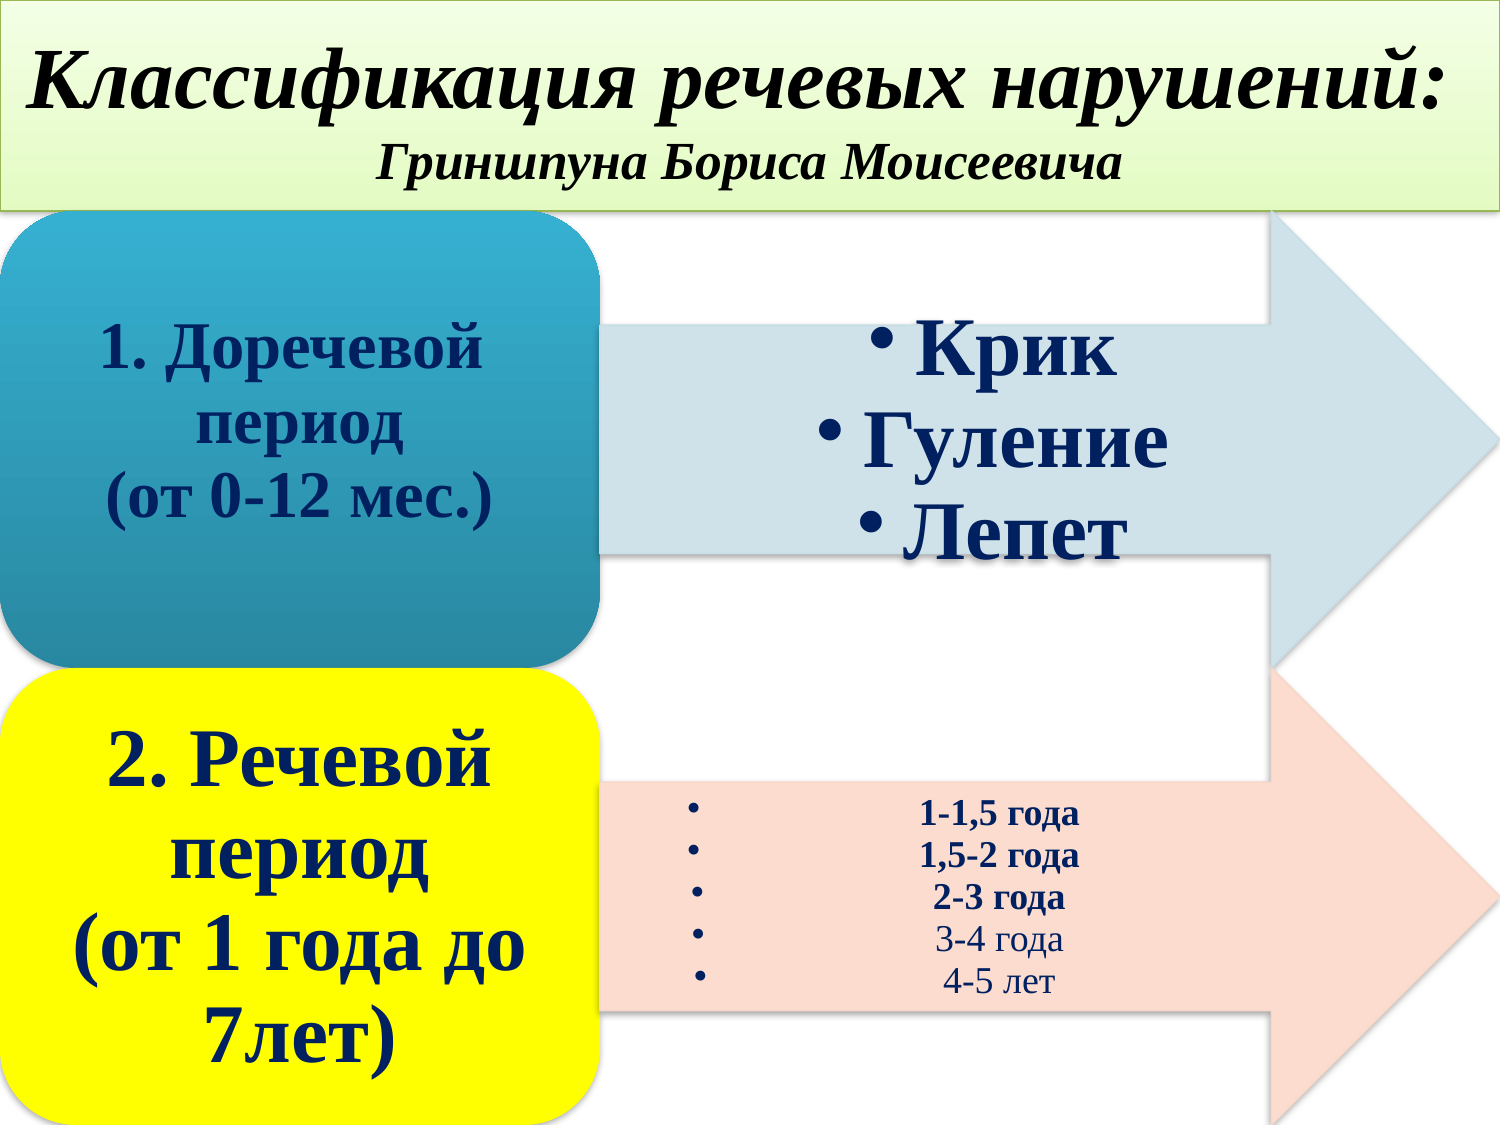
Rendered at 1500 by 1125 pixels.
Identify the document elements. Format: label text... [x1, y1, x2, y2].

title Классификация речевых нарушений: Гриншпуна Бориса Моисеевича [0, 0, 1500, 210]
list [0, 210, 1500, 1125]
